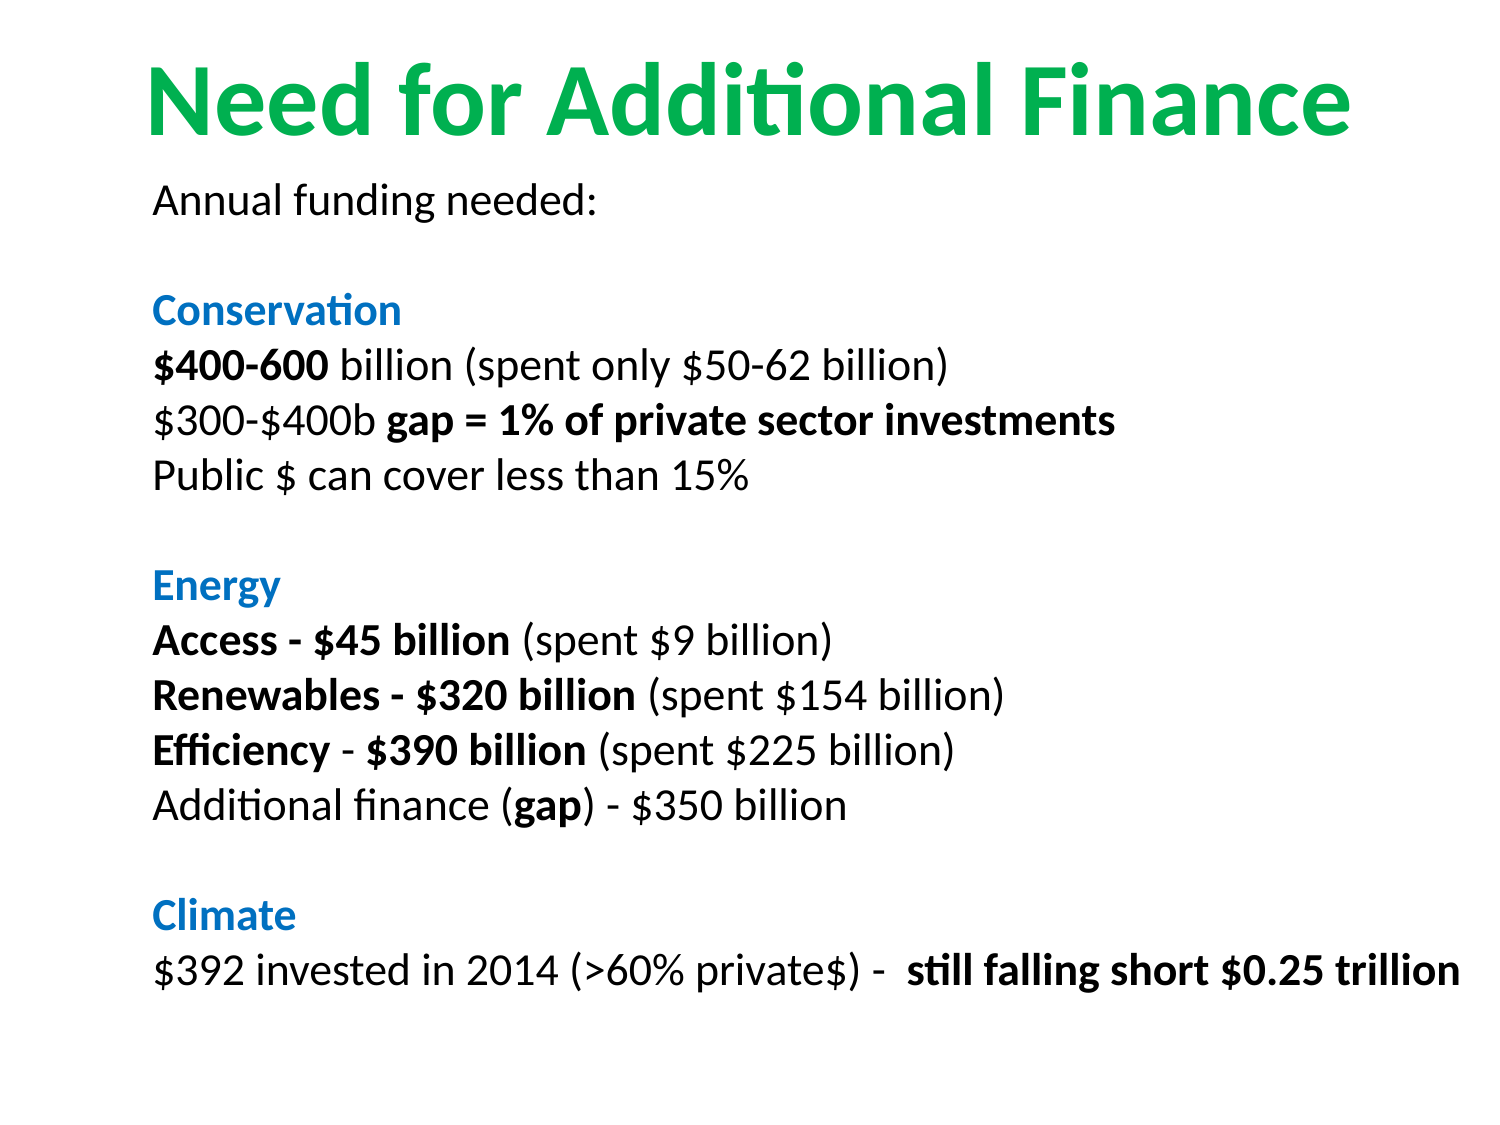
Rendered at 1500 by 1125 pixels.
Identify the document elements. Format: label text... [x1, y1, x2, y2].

text_box Annual funding needed: Conservation $400-600 billion (spent only $50-62 billion) $300-$400b gap = 1% of private sector investments Public $ can cover less than 15% Energy Access - $45 billion (spent $9 billion) Renewables - $320 billion (spent $154 billion) Efficiency - $390 billion (spent $225 billion) Additional finance (gap) - $350 billion Climate $392 invested in 2014 (>60% private$) - still falling short $0.25 trillion [137, 162, 1500, 1057]
text_box Need for Additional Finance [74, 0, 1425, 188]
